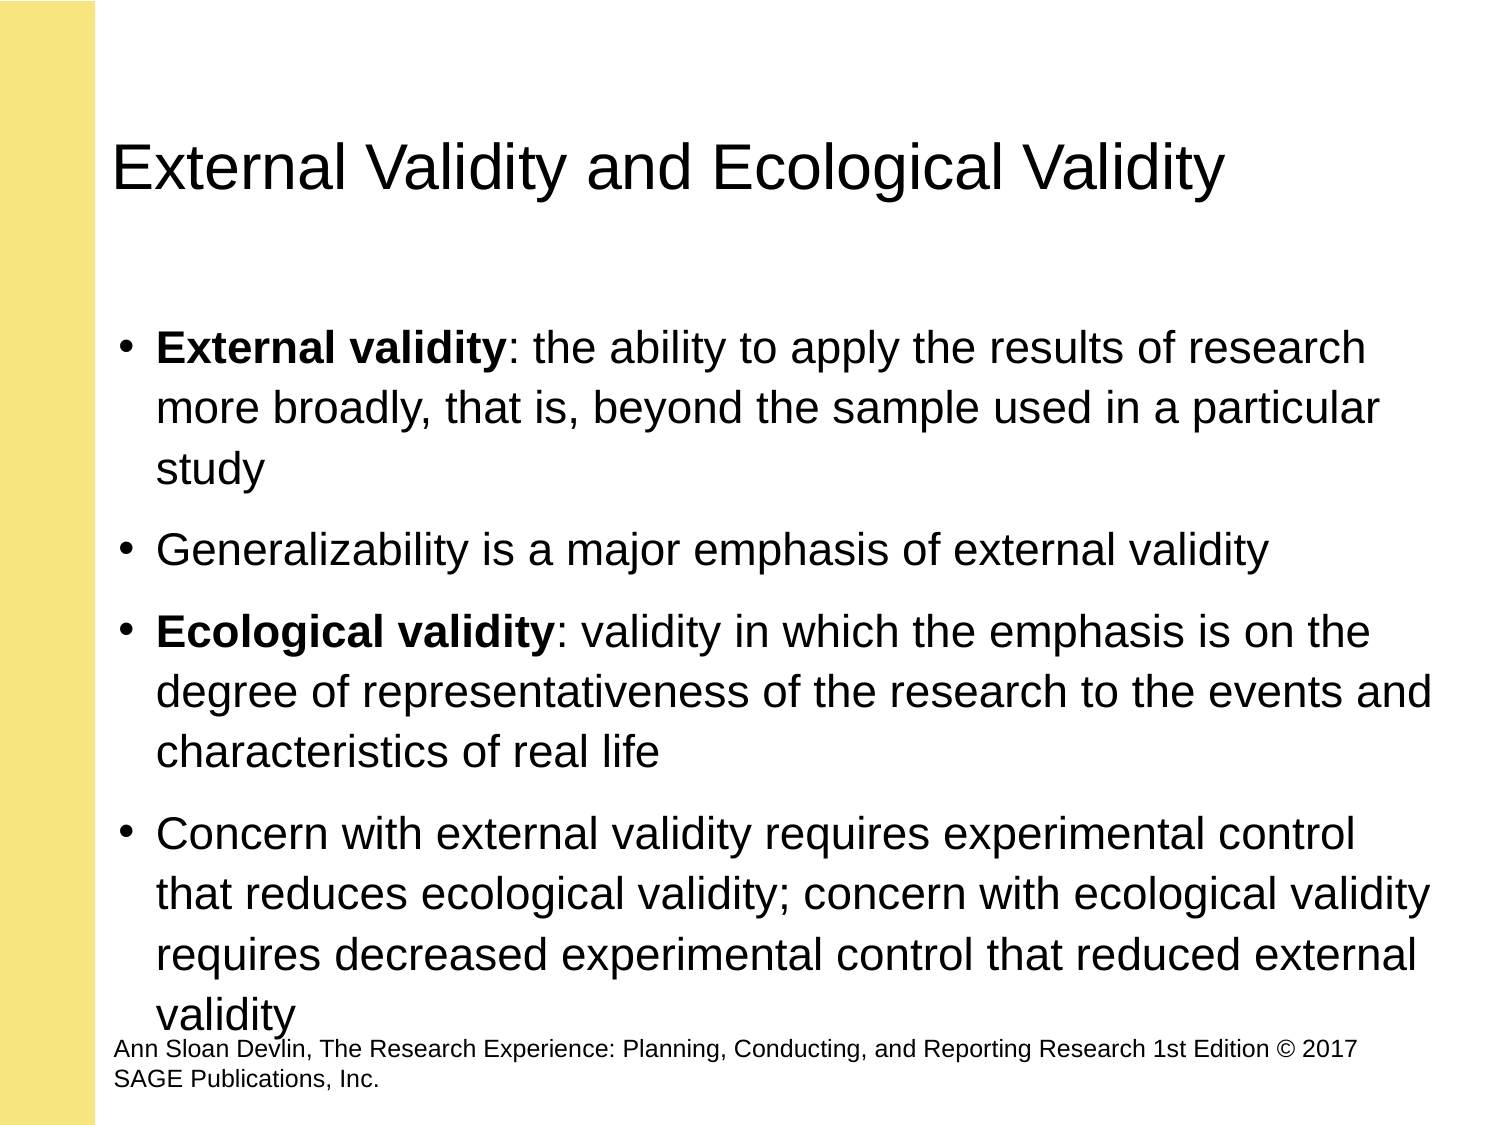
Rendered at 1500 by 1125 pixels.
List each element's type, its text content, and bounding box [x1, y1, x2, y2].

list External validity: the ability to apply the results of research more broadly, that is, beyond the sample used in a particular study Generalizability is a major emphasis of external validity Ecological validity: validity in which the emphasis is on the degree of representativeness of the research to the events and characteristics of real life Concern with external validity requires experimental control that reduces ecological validity; concern with ecological validity requires decreased experimental control that reduced external validity [103, 304, 1450, 949]
picture [0, 1, 96, 1125]
title External Validity and Ecological Validity [96, 100, 1425, 237]
